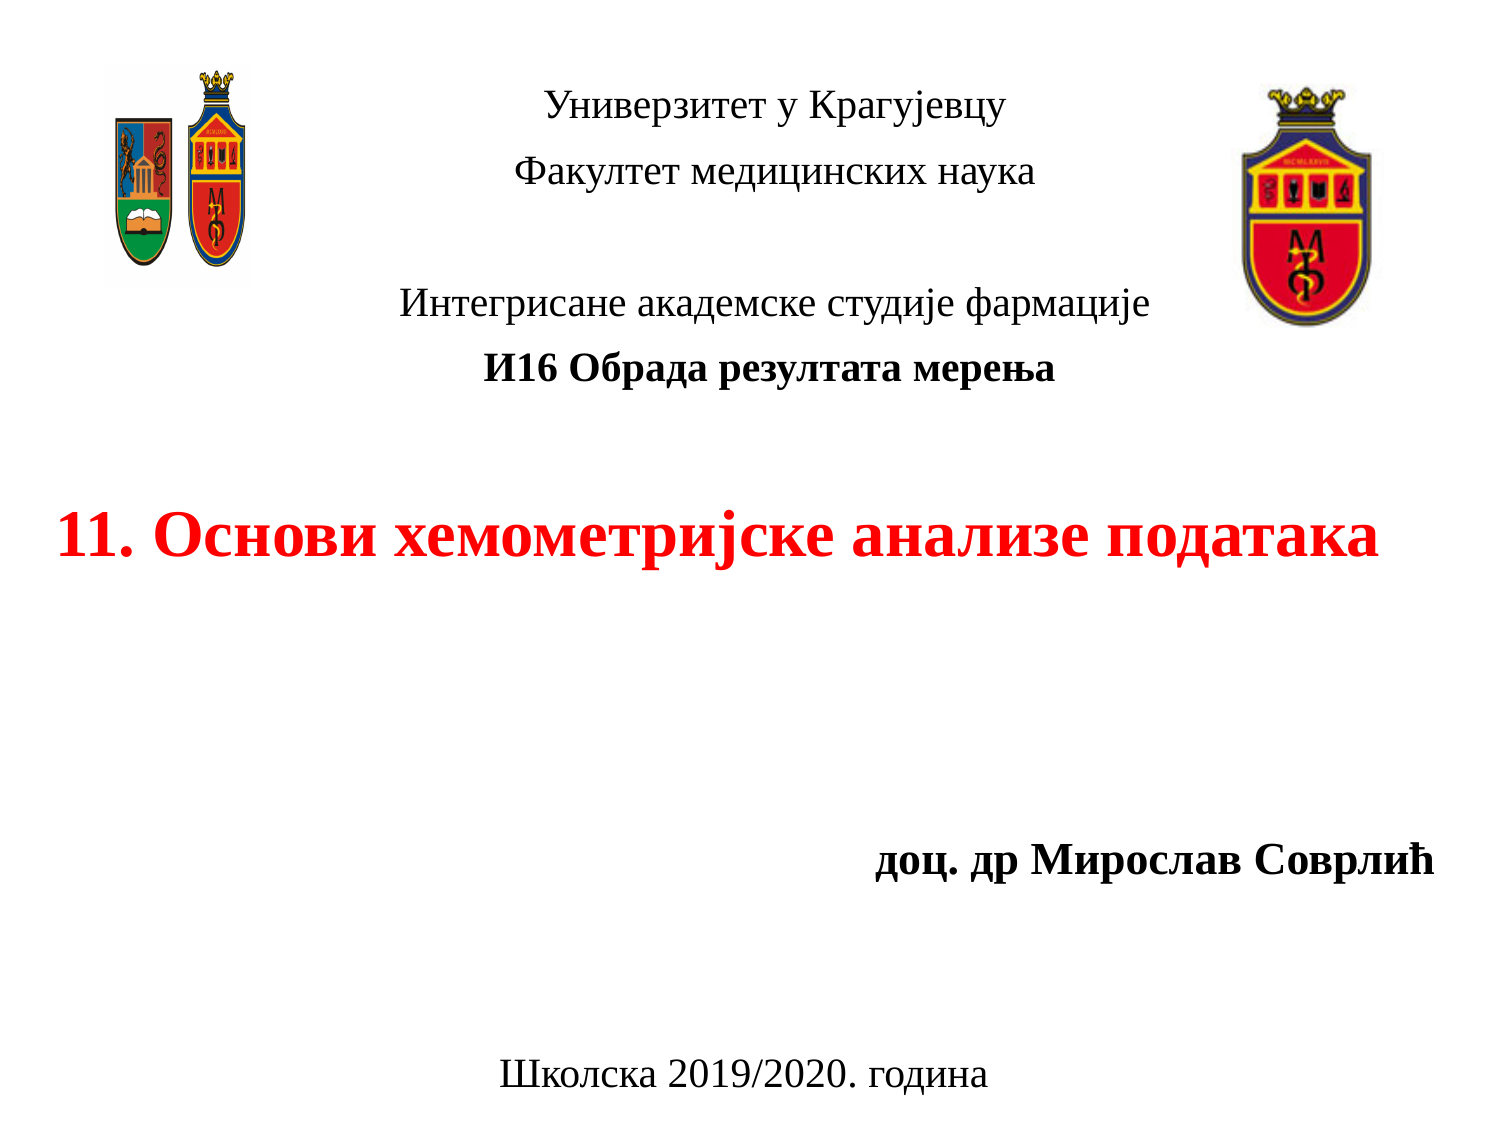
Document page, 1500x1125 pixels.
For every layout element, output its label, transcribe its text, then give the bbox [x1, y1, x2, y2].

text_box 11. Основи хемометријске анализе података доц. др Мирослав Соврлић Школска 2019/2020. година [37, 235, 1450, 1125]
subtitle Универзитет у Крагујевцу Факултет медицинских наука Интегрисане академске студије фармације И16 Обрада резултата мерења [287, 75, 1190, 235]
picture [104, 62, 253, 288]
picture [1190, 68, 1424, 342]
